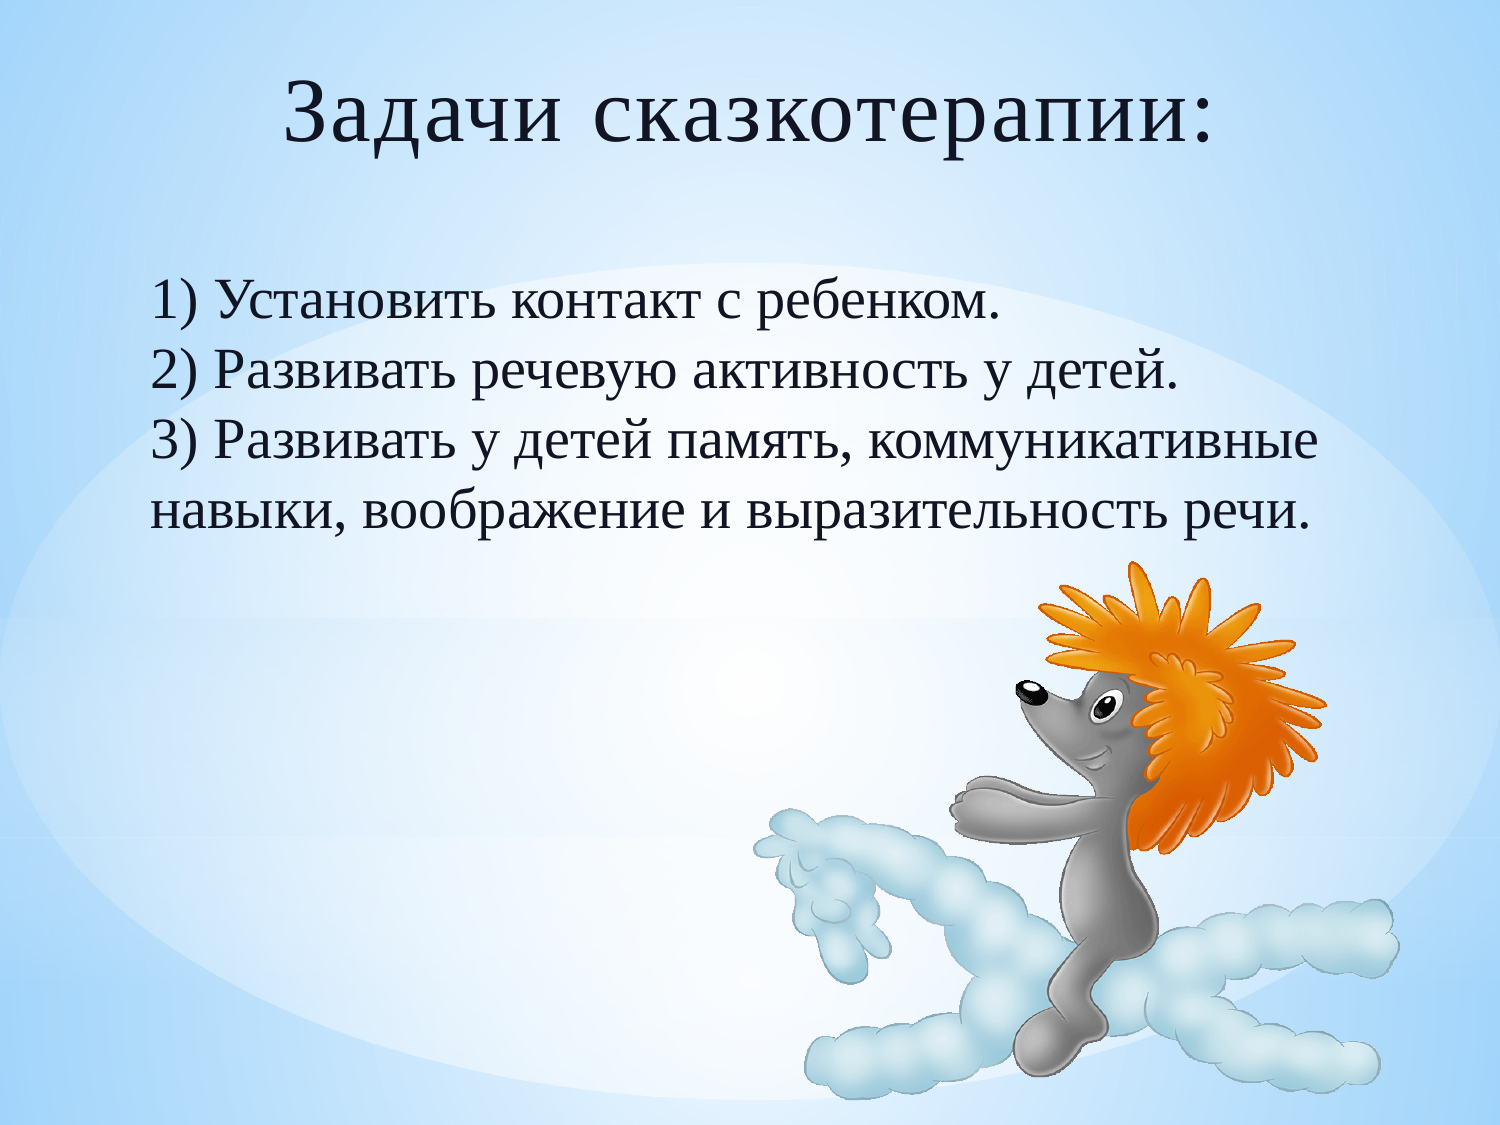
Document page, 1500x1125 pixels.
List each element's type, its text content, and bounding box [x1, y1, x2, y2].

text_box Задачи сказкотерапии: 1) Установить контакт с ребенком. 2) Развивать речевую активность у детей. 3) Развивать у детей память, коммуникативные навыки, воображение и выразительность речи. [135, 42, 1365, 598]
picture [655, 550, 1459, 1125]
